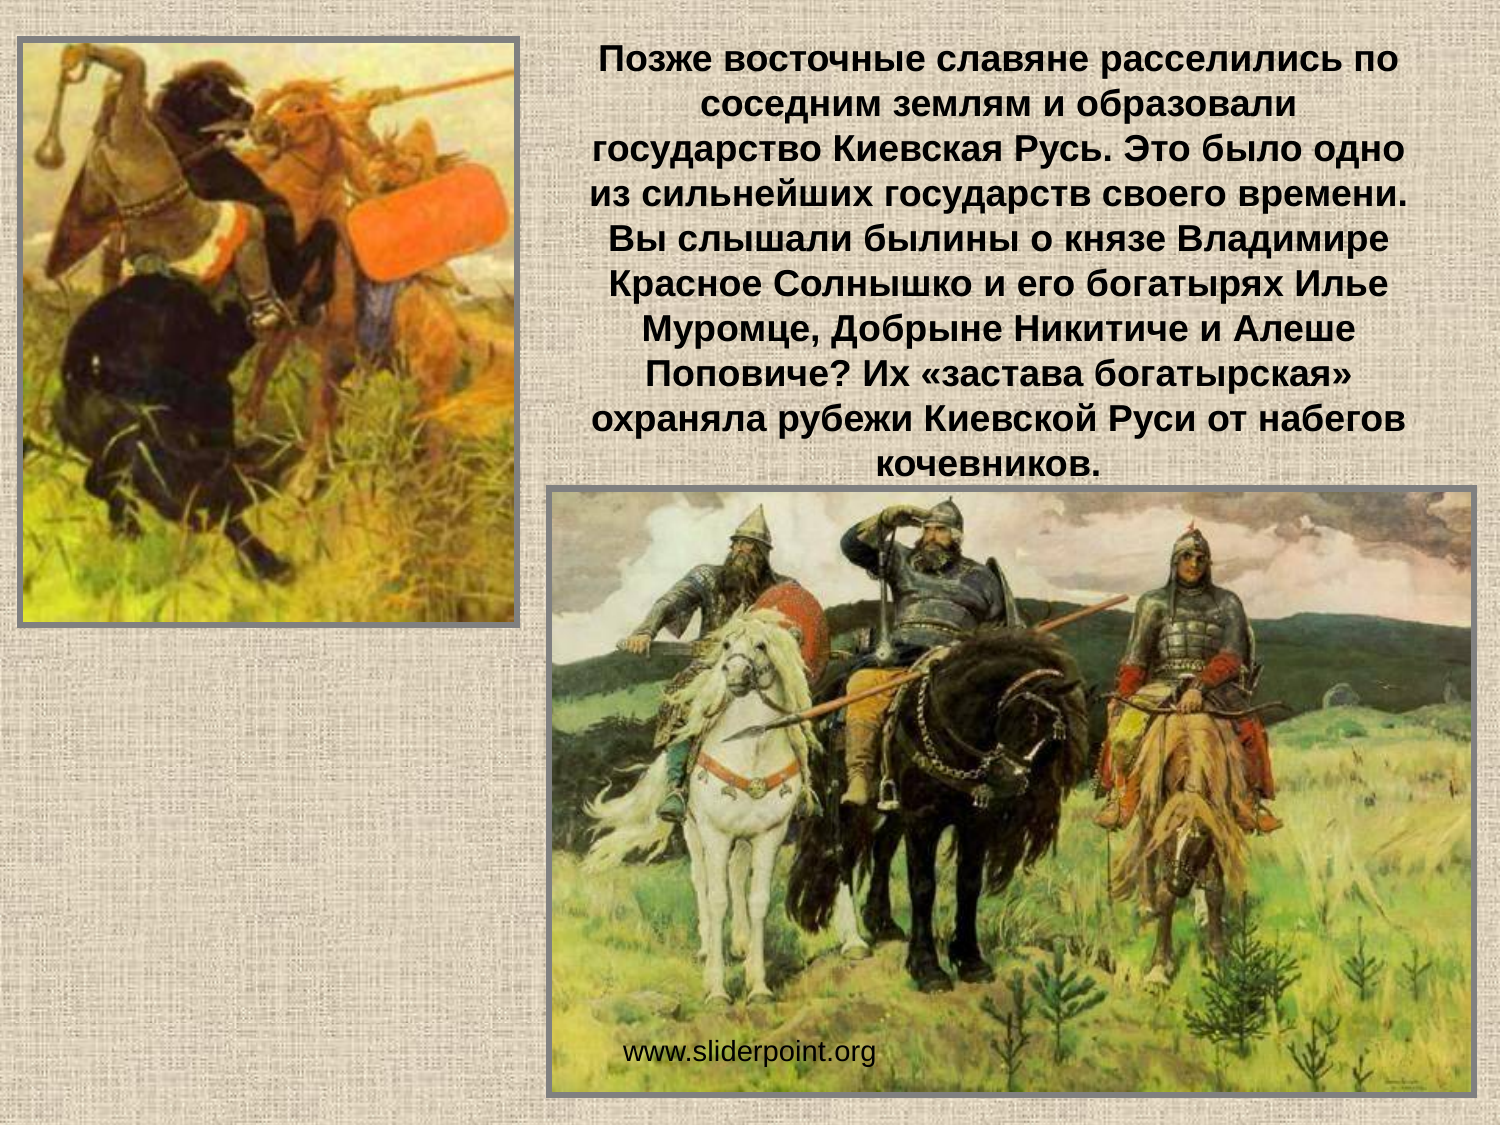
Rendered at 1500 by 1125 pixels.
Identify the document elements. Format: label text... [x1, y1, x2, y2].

footer www.sliderpoint.org [512, 1024, 988, 1103]
picture [0, 0, 1500, 1125]
title Позже восточные славяне расселились по соседним землям и образовали государство Киевская Русь. Это было одно из сильнейших государств своего времени. Вы слышали былины о князе Владимире Красное Солнышко и его богатырях Илье Муромце, Добрыне Никитиче и Алеше Поповиче? Их «застава богатырская» охраняла рубежи Киевской Руси от набегов кочевников. [572, 42, 1426, 476]
